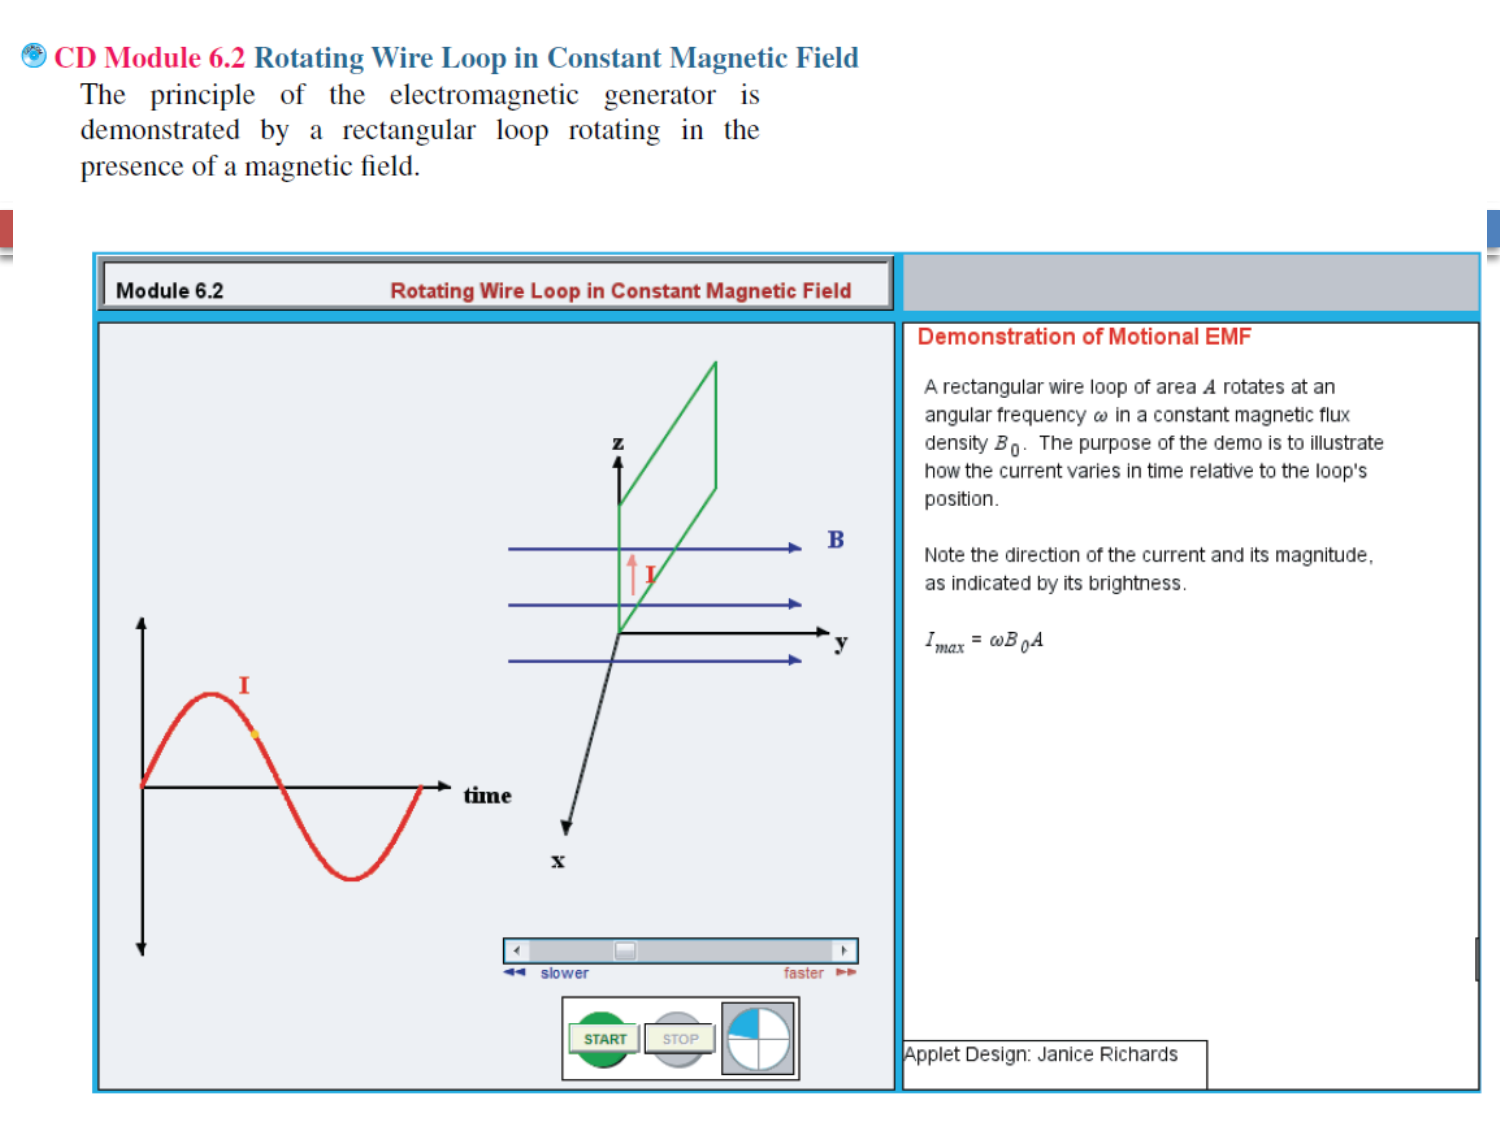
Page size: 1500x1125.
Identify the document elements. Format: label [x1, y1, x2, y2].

list [13, 34, 1487, 1101]
